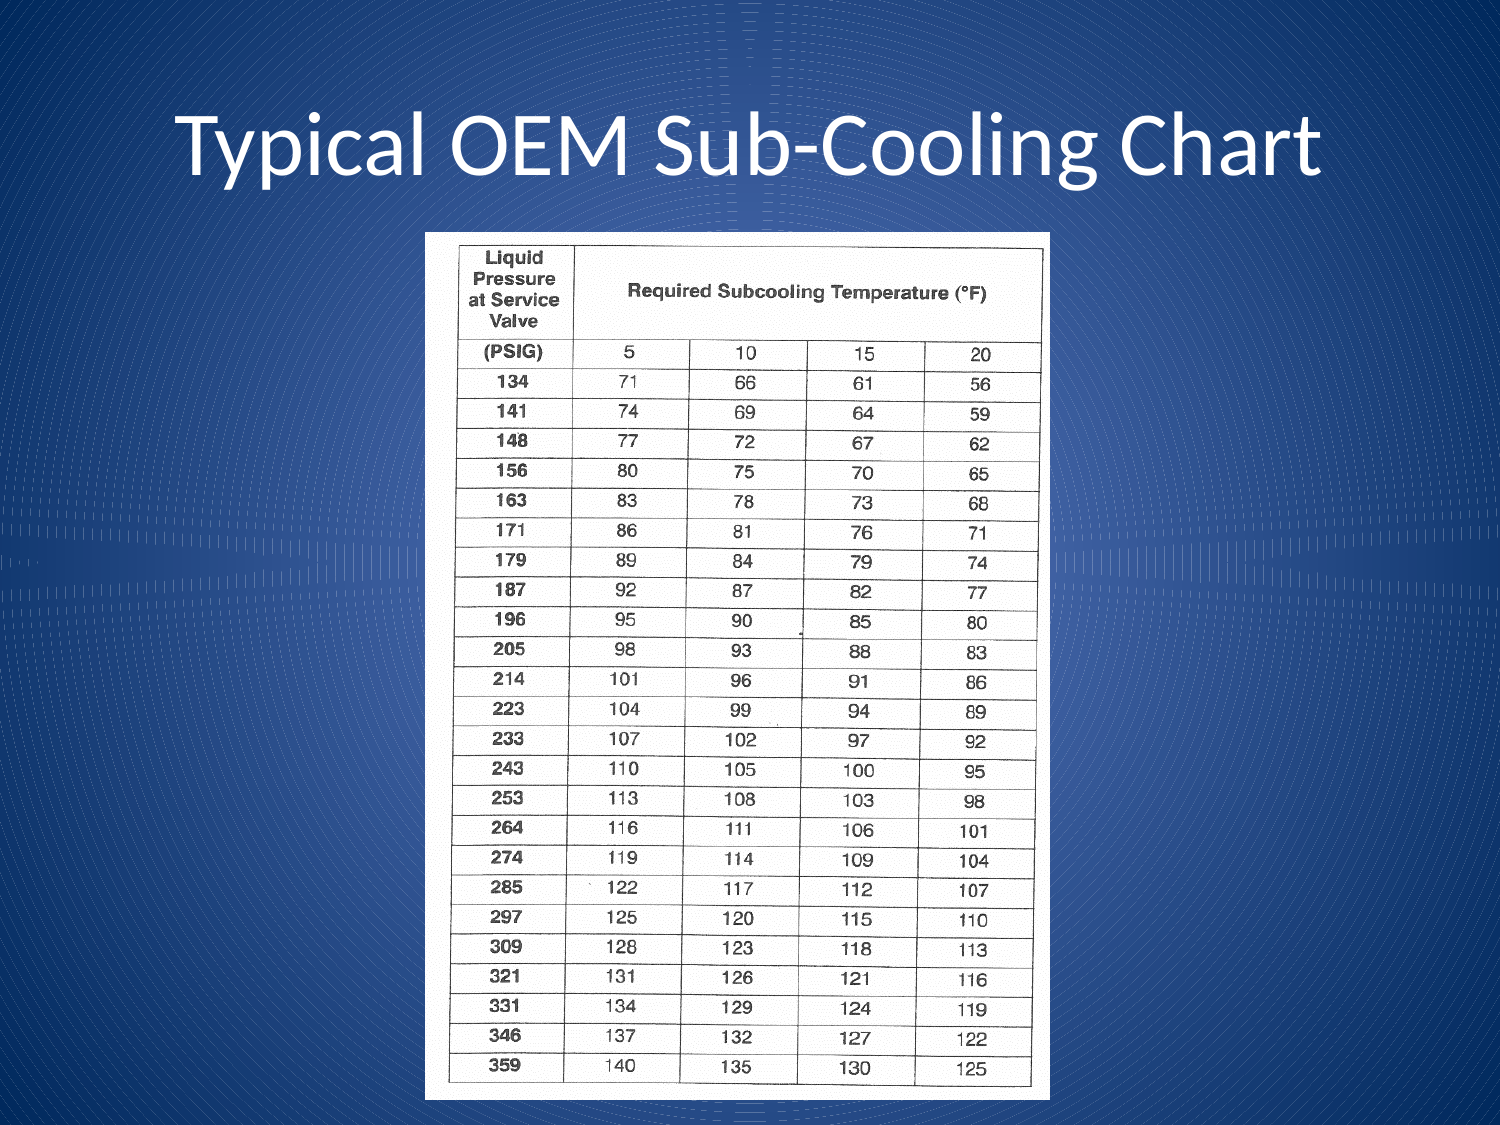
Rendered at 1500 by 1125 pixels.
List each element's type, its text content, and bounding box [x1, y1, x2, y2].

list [424, 232, 1051, 1101]
title Typical OEM Sub-Cooling Chart [75, 45, 1425, 233]
